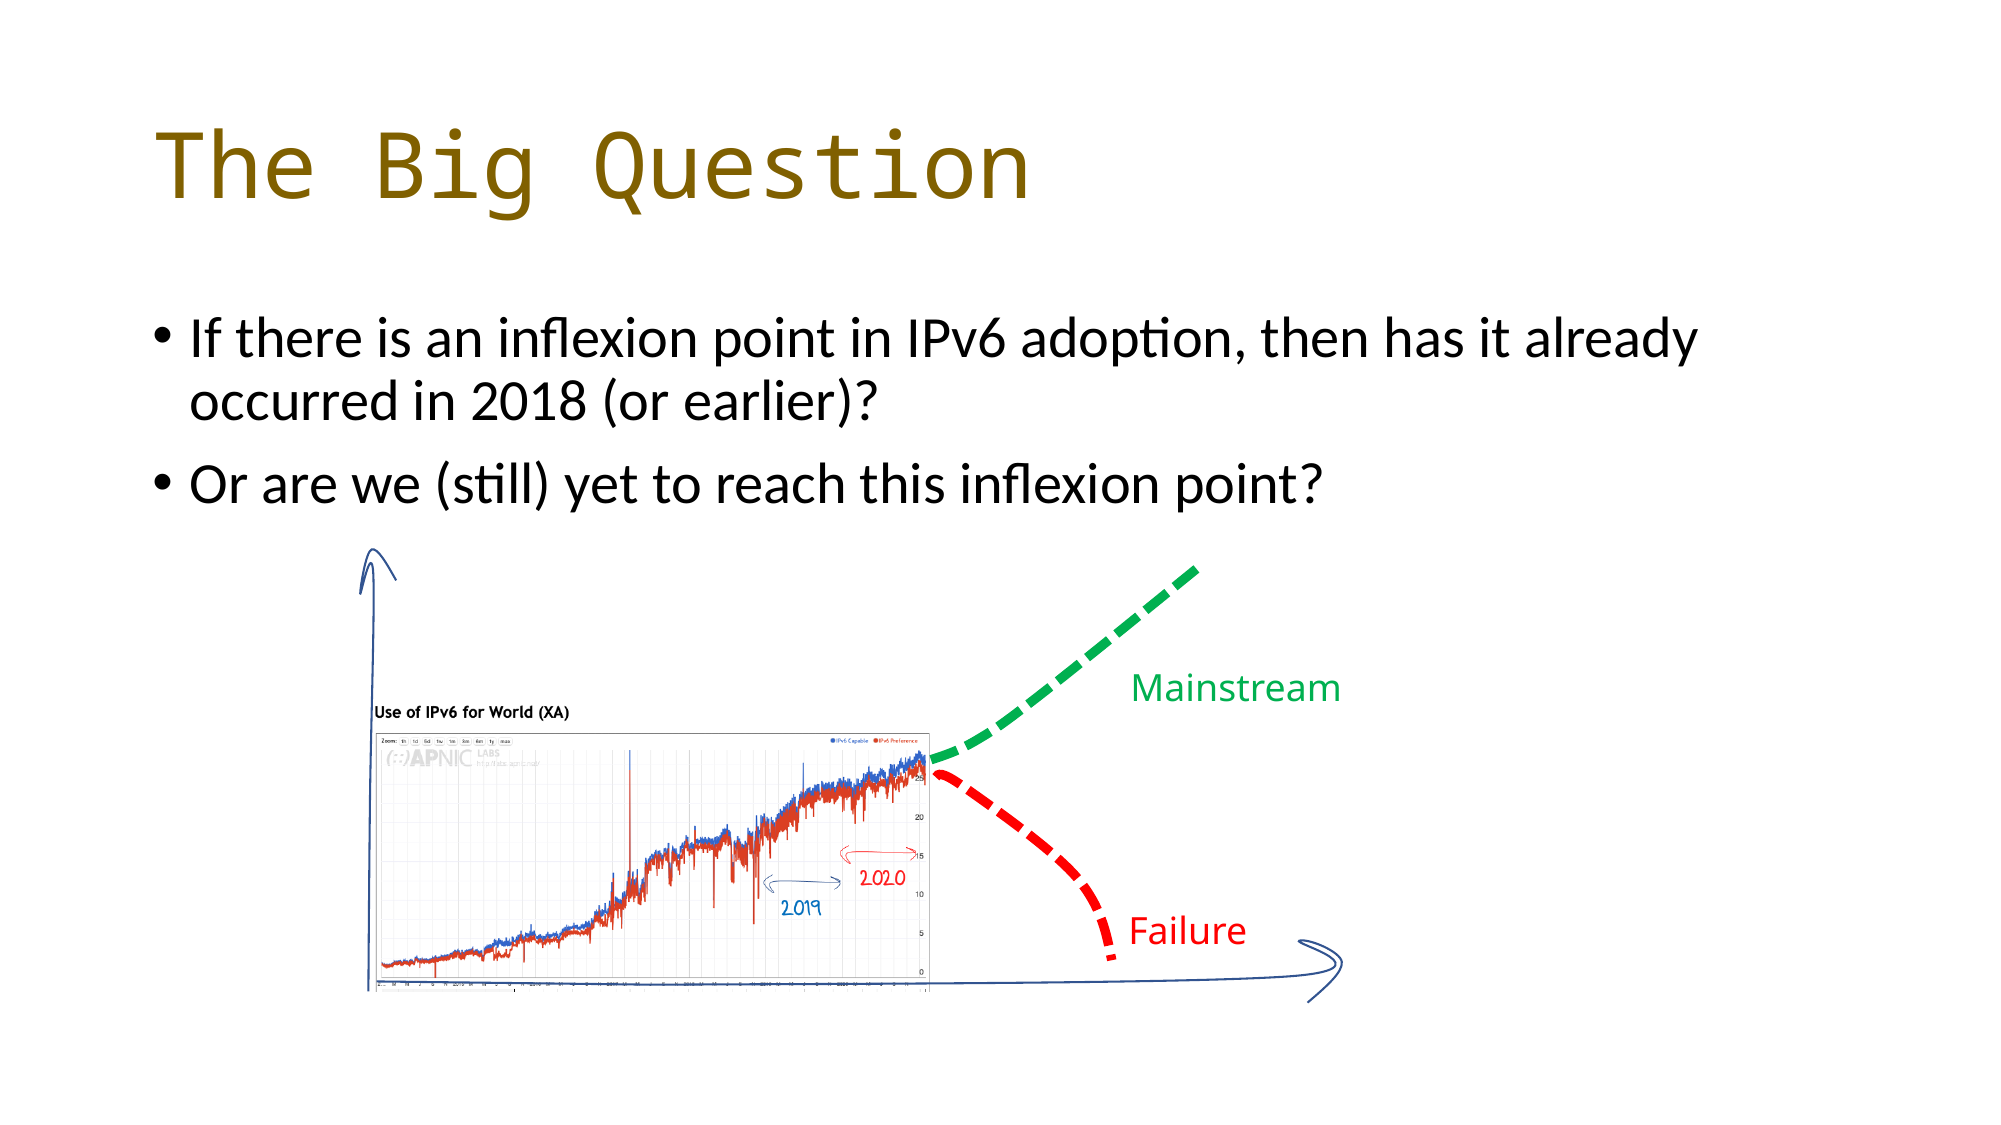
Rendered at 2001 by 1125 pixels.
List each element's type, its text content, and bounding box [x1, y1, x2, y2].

list If there is an inflexion point in IPv6 adoption, then has it already occurred in 2018 (or earlier)? Or are we (still) yet to reach this inflexion point? [137, 299, 1863, 1014]
text_box [957, 960, 1343, 1004]
text_box [359, 548, 398, 688]
text_box Failure [1113, 899, 1362, 960]
text_box Mainstream [1115, 656, 1357, 717]
title The Big Question [137, 59, 1863, 278]
text_box [957, 781, 1113, 961]
text_box [957, 566, 1199, 752]
picture [352, 687, 957, 1014]
